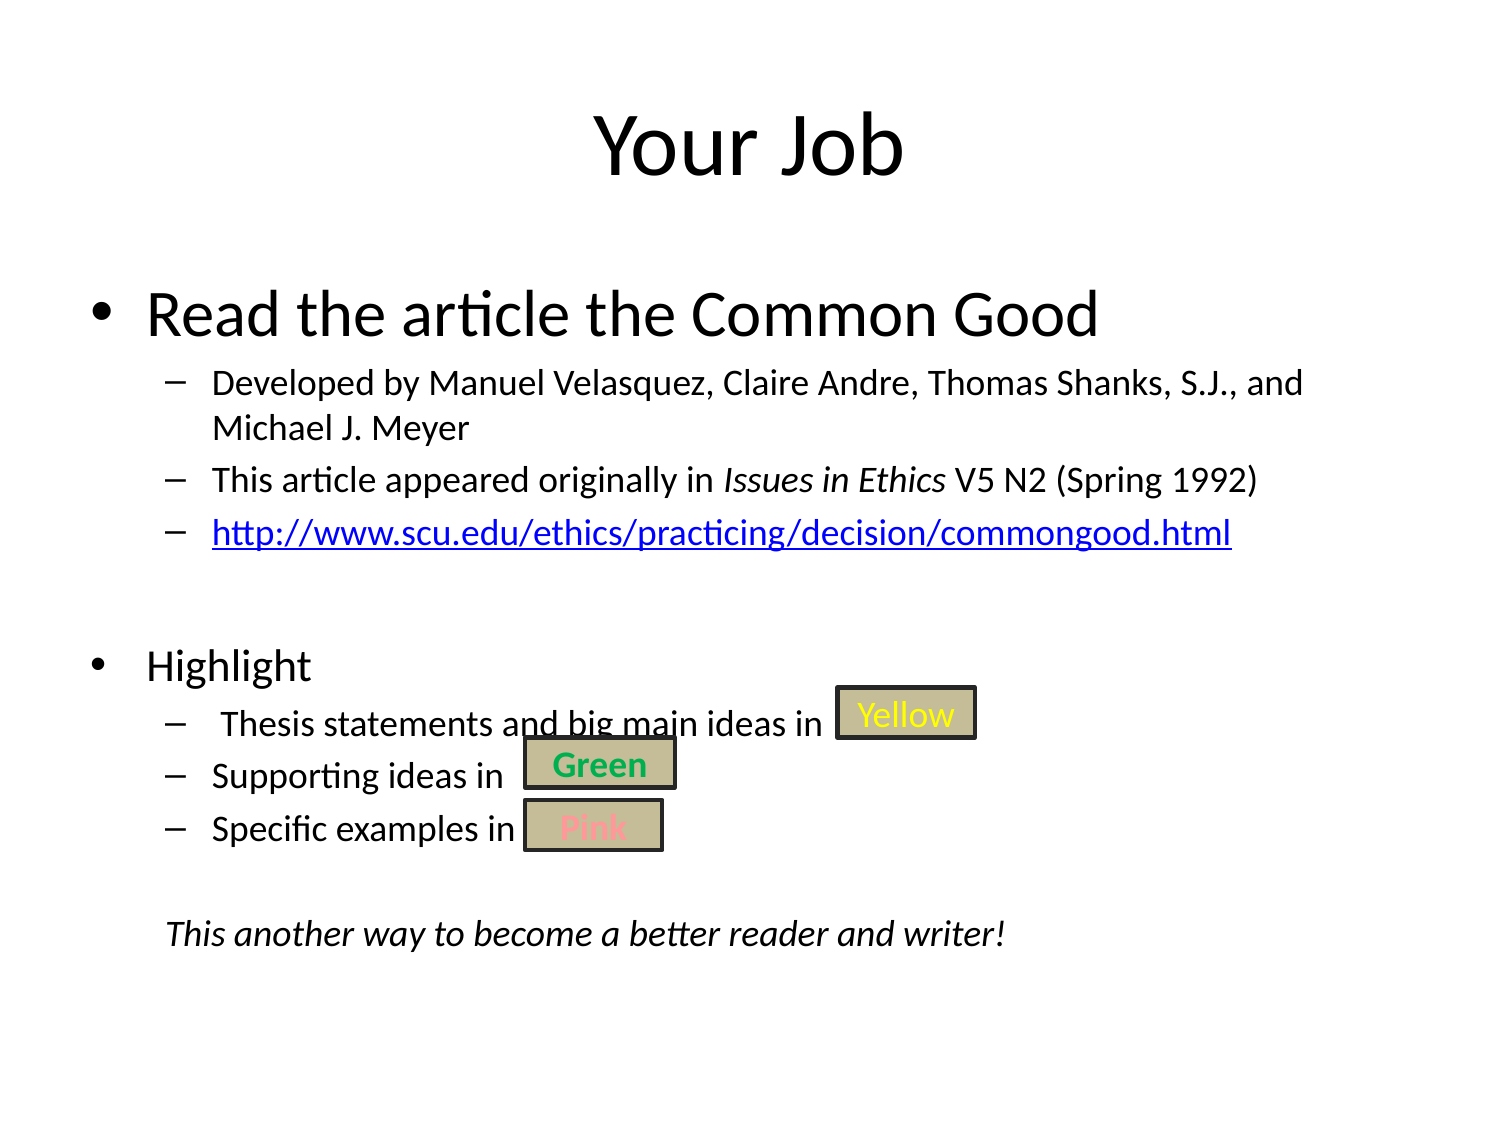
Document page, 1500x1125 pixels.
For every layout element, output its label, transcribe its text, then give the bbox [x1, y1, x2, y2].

list Read the article the Common Good Developed by Manuel Velasquez, Claire Andre, Thomas Shanks, S.J., and Michael J. Meyer This article appeared originally in Issues in Ethics V5 N2 (Spring 1992) http://www.scu.edu/ethics/practicing/decision/commongood.html Highlight Thesis statements and big main ideas in Supporting ideas in Specific examples in This another way to become a better reader and writer! [75, 262, 1425, 1005]
text_box Green [523, 735, 677, 790]
text_box Pink [523, 798, 664, 852]
title Your Job [75, 45, 1425, 233]
text_box Yellow [835, 685, 977, 740]
